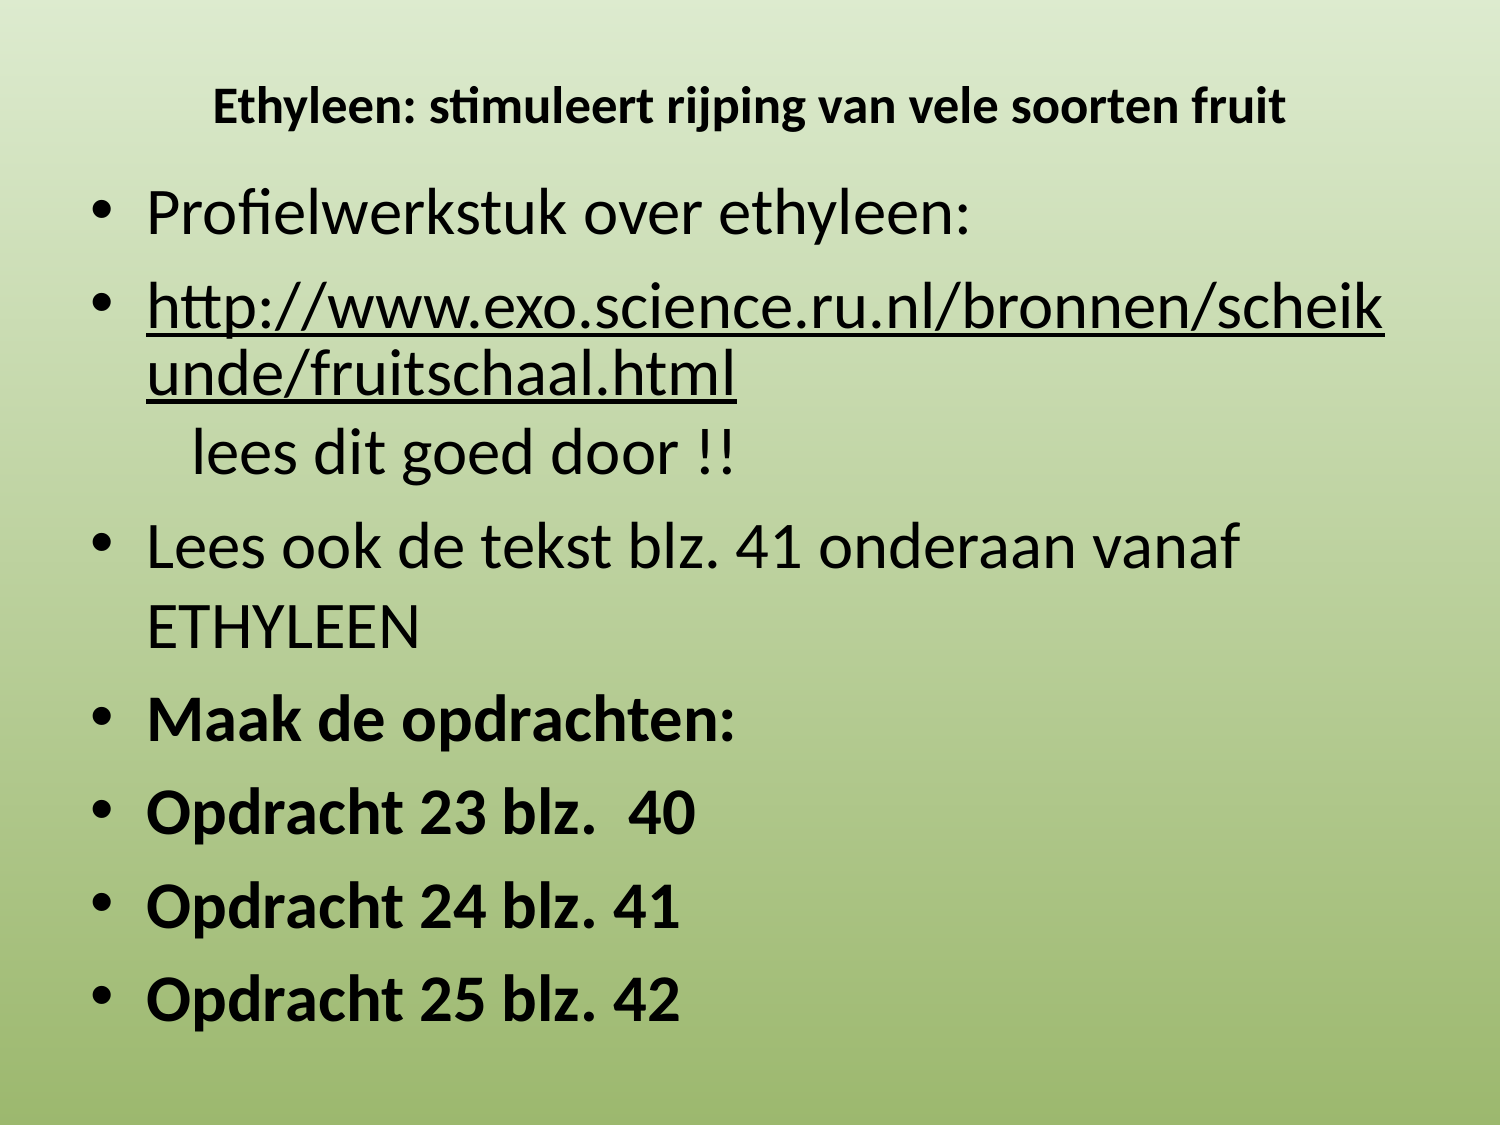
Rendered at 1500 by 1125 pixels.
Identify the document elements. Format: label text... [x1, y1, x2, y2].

list Profielwerkstuk over ethyleen: http://www.exo.science.ru.nl/bronnen/scheikunde/fruitschaal.html lees dit goed door !! Lees ook de tekst blz. 41 onderaan vanaf ETHYLEEN Maak de opdrachten: Opdracht 23 blz. 40 Opdracht 24 blz. 41 Opdracht 25 blz. 42 [75, 160, 1425, 1083]
title Ethyleen: stimuleert rijping van vele soorten fruit [75, 45, 1425, 160]
